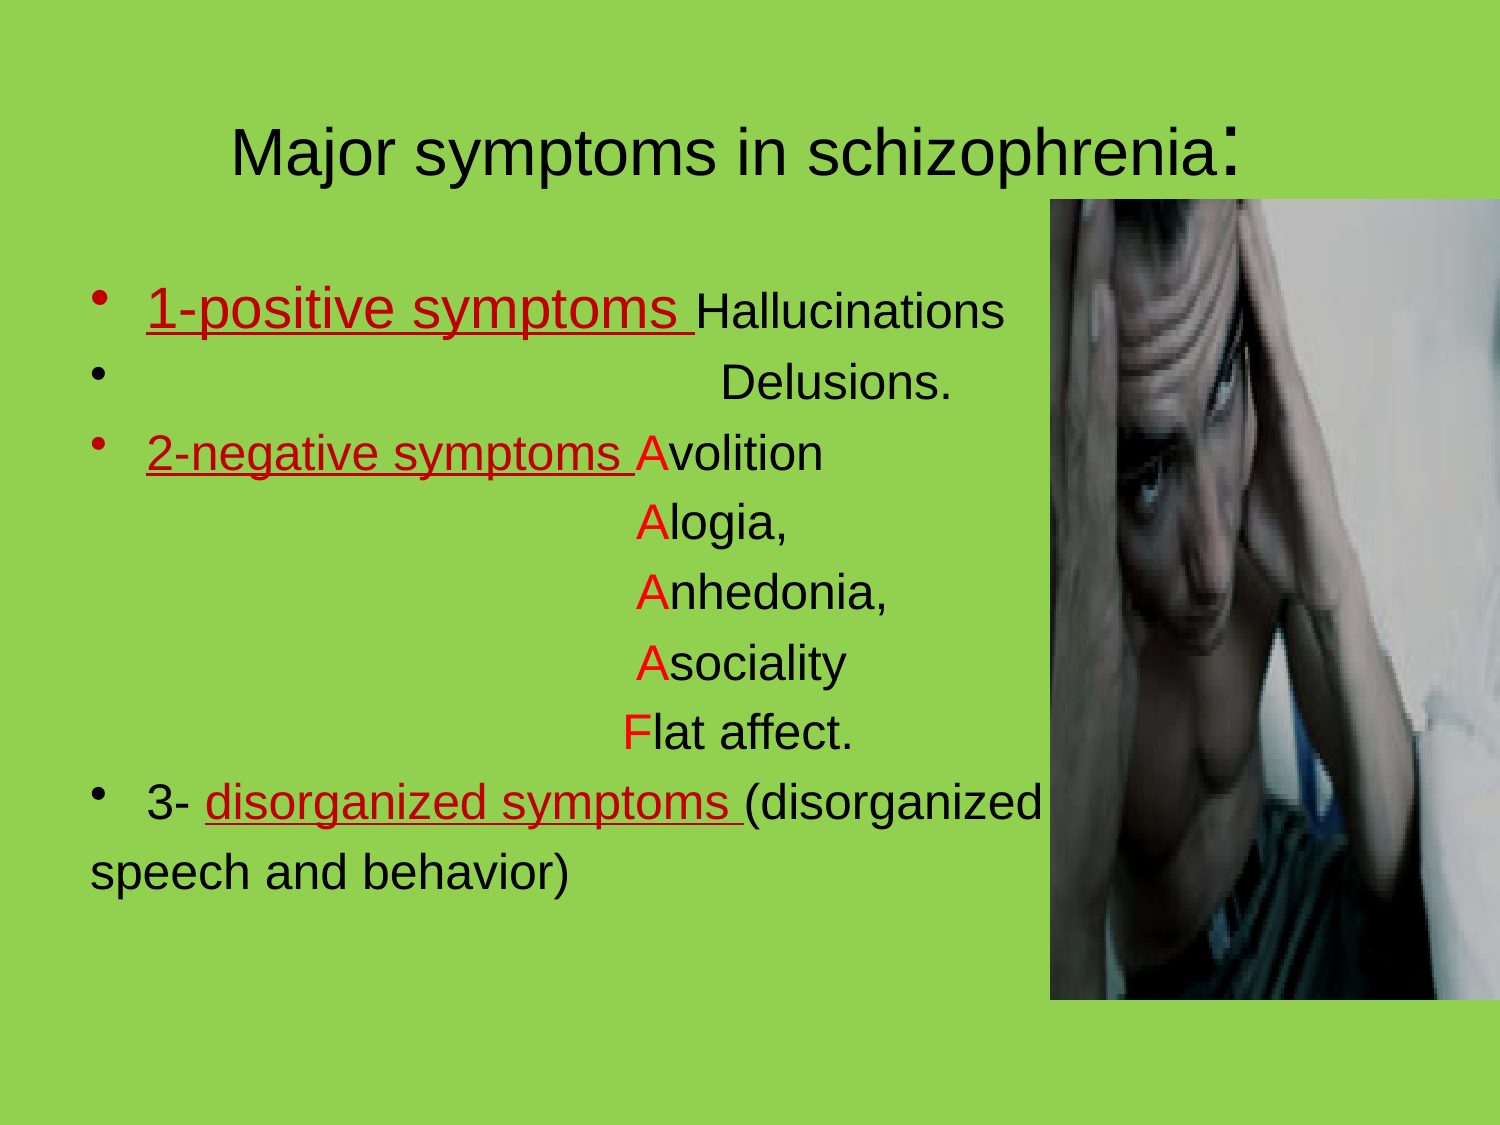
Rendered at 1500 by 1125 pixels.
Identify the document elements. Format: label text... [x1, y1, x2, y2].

list 1-positive symptoms Hallucinations Delusions. 2-negative symptoms Avolition Alogia, Anhedonia, Asociality Flat affect. 3- disorganized symptoms (disorganized speech and behavior) [75, 262, 1045, 1005]
title Major symptoms in schizophrenia: [75, 45, 1425, 233]
picture [1049, 199, 1500, 1001]
